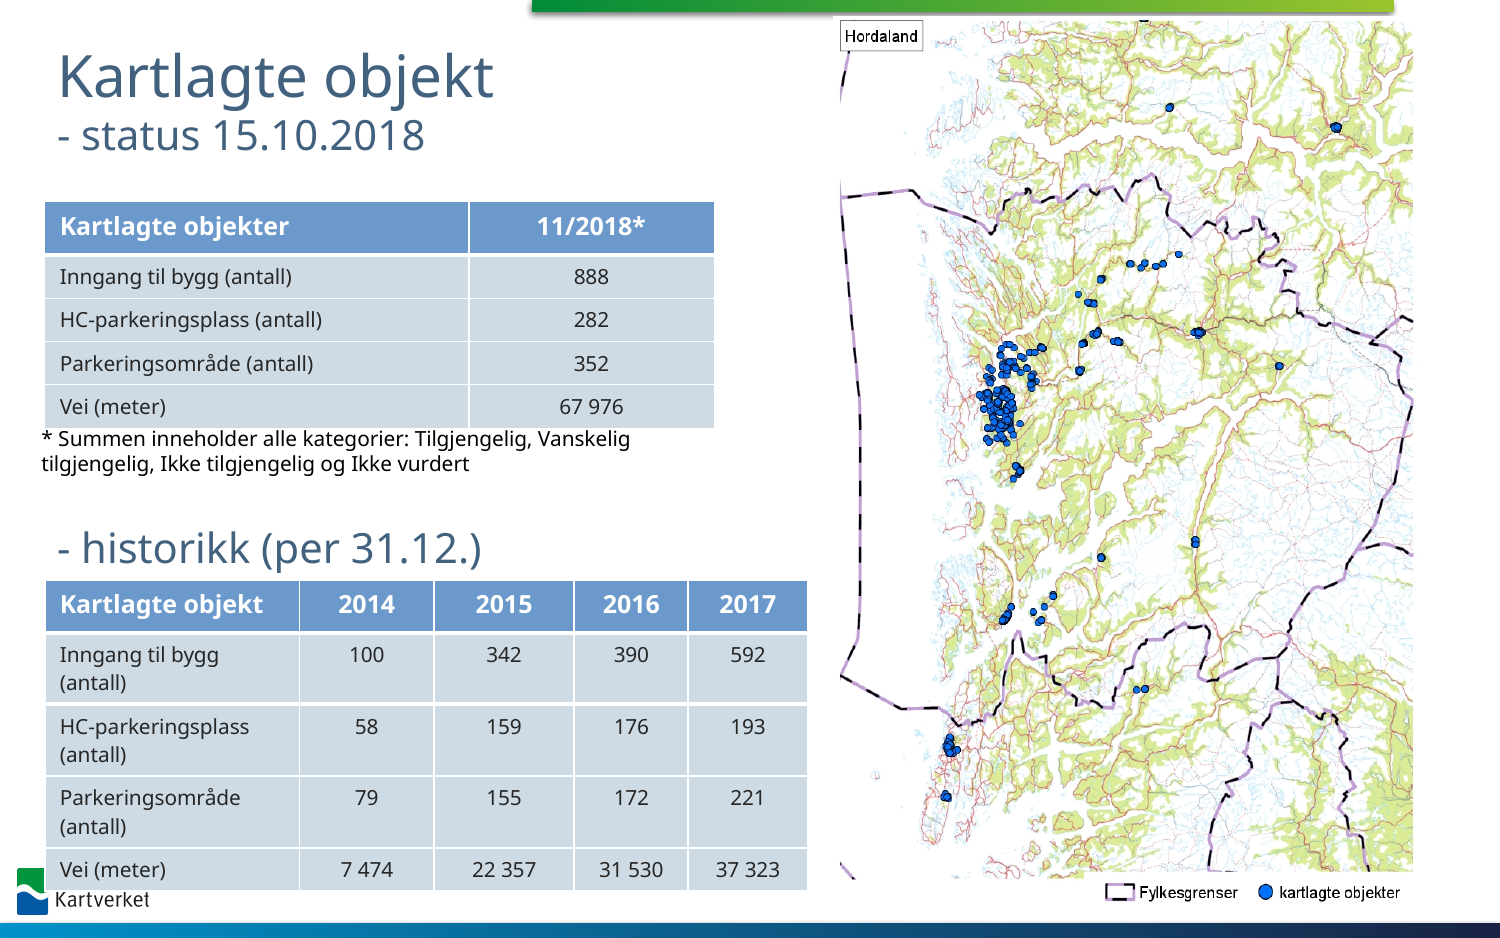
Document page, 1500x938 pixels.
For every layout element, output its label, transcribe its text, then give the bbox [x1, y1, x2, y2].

table_cell 342 [435, 635, 573, 702]
table_cell Vei (meter) [46, 849, 299, 890]
table_header 2016 [575, 581, 687, 631]
table_header 11/2018* [470, 202, 714, 253]
table_cell 172 [575, 777, 687, 847]
table_cell 37 323 [689, 849, 807, 890]
table_header 2015 [435, 581, 573, 631]
table_cell HC-parkeringsplass (antall) [45, 299, 468, 341]
table_cell 58 [300, 706, 433, 775]
table_cell 282 [470, 299, 714, 341]
table_cell 352 [470, 342, 714, 384]
table_header Kartlagte objekter [45, 202, 468, 253]
table_cell HC-parkeringsplass (antall) [46, 706, 299, 775]
table_cell Inngang til bygg (antall) [46, 635, 299, 702]
table_cell 176 [575, 706, 687, 775]
table_cell Parkeringsområde (antall) [46, 777, 299, 847]
table_cell 592 [689, 635, 807, 702]
table_cell 193 [689, 706, 807, 775]
table_cell 221 [689, 777, 807, 847]
table_cell Inngang til bygg (antall) [45, 257, 468, 298]
text_box * Summen inneholder alle kategorier: Tilgjengelig, Vanskelig tilgjengelig, Ikke tilgjengelig og Ikke vurdert [26, 417, 711, 483]
picture [833, 16, 1419, 913]
text_box - historikk (per 31.12.) [42, 496, 828, 580]
table_cell 31 530 [575, 849, 687, 890]
text_box Kartlagte objekt - status 15.10.2018 [42, 24, 828, 167]
table_cell Parkeringsområde (antall) [45, 342, 468, 384]
table_header Kartlagte objekt [46, 581, 299, 631]
table_cell 100 [300, 635, 433, 702]
table_cell 390 [575, 635, 687, 702]
table_cell Vei (meter) [45, 385, 468, 417]
table_cell 22 357 [435, 849, 573, 890]
table_cell 888 [470, 257, 714, 298]
table_cell 7 474 [300, 849, 433, 890]
table_cell 155 [435, 777, 573, 847]
table_header 2017 [689, 581, 807, 631]
table_header 2014 [300, 581, 433, 631]
table_cell 79 [300, 777, 433, 847]
table_cell 159 [435, 706, 573, 775]
table_cell 67 976 [470, 385, 714, 428]
